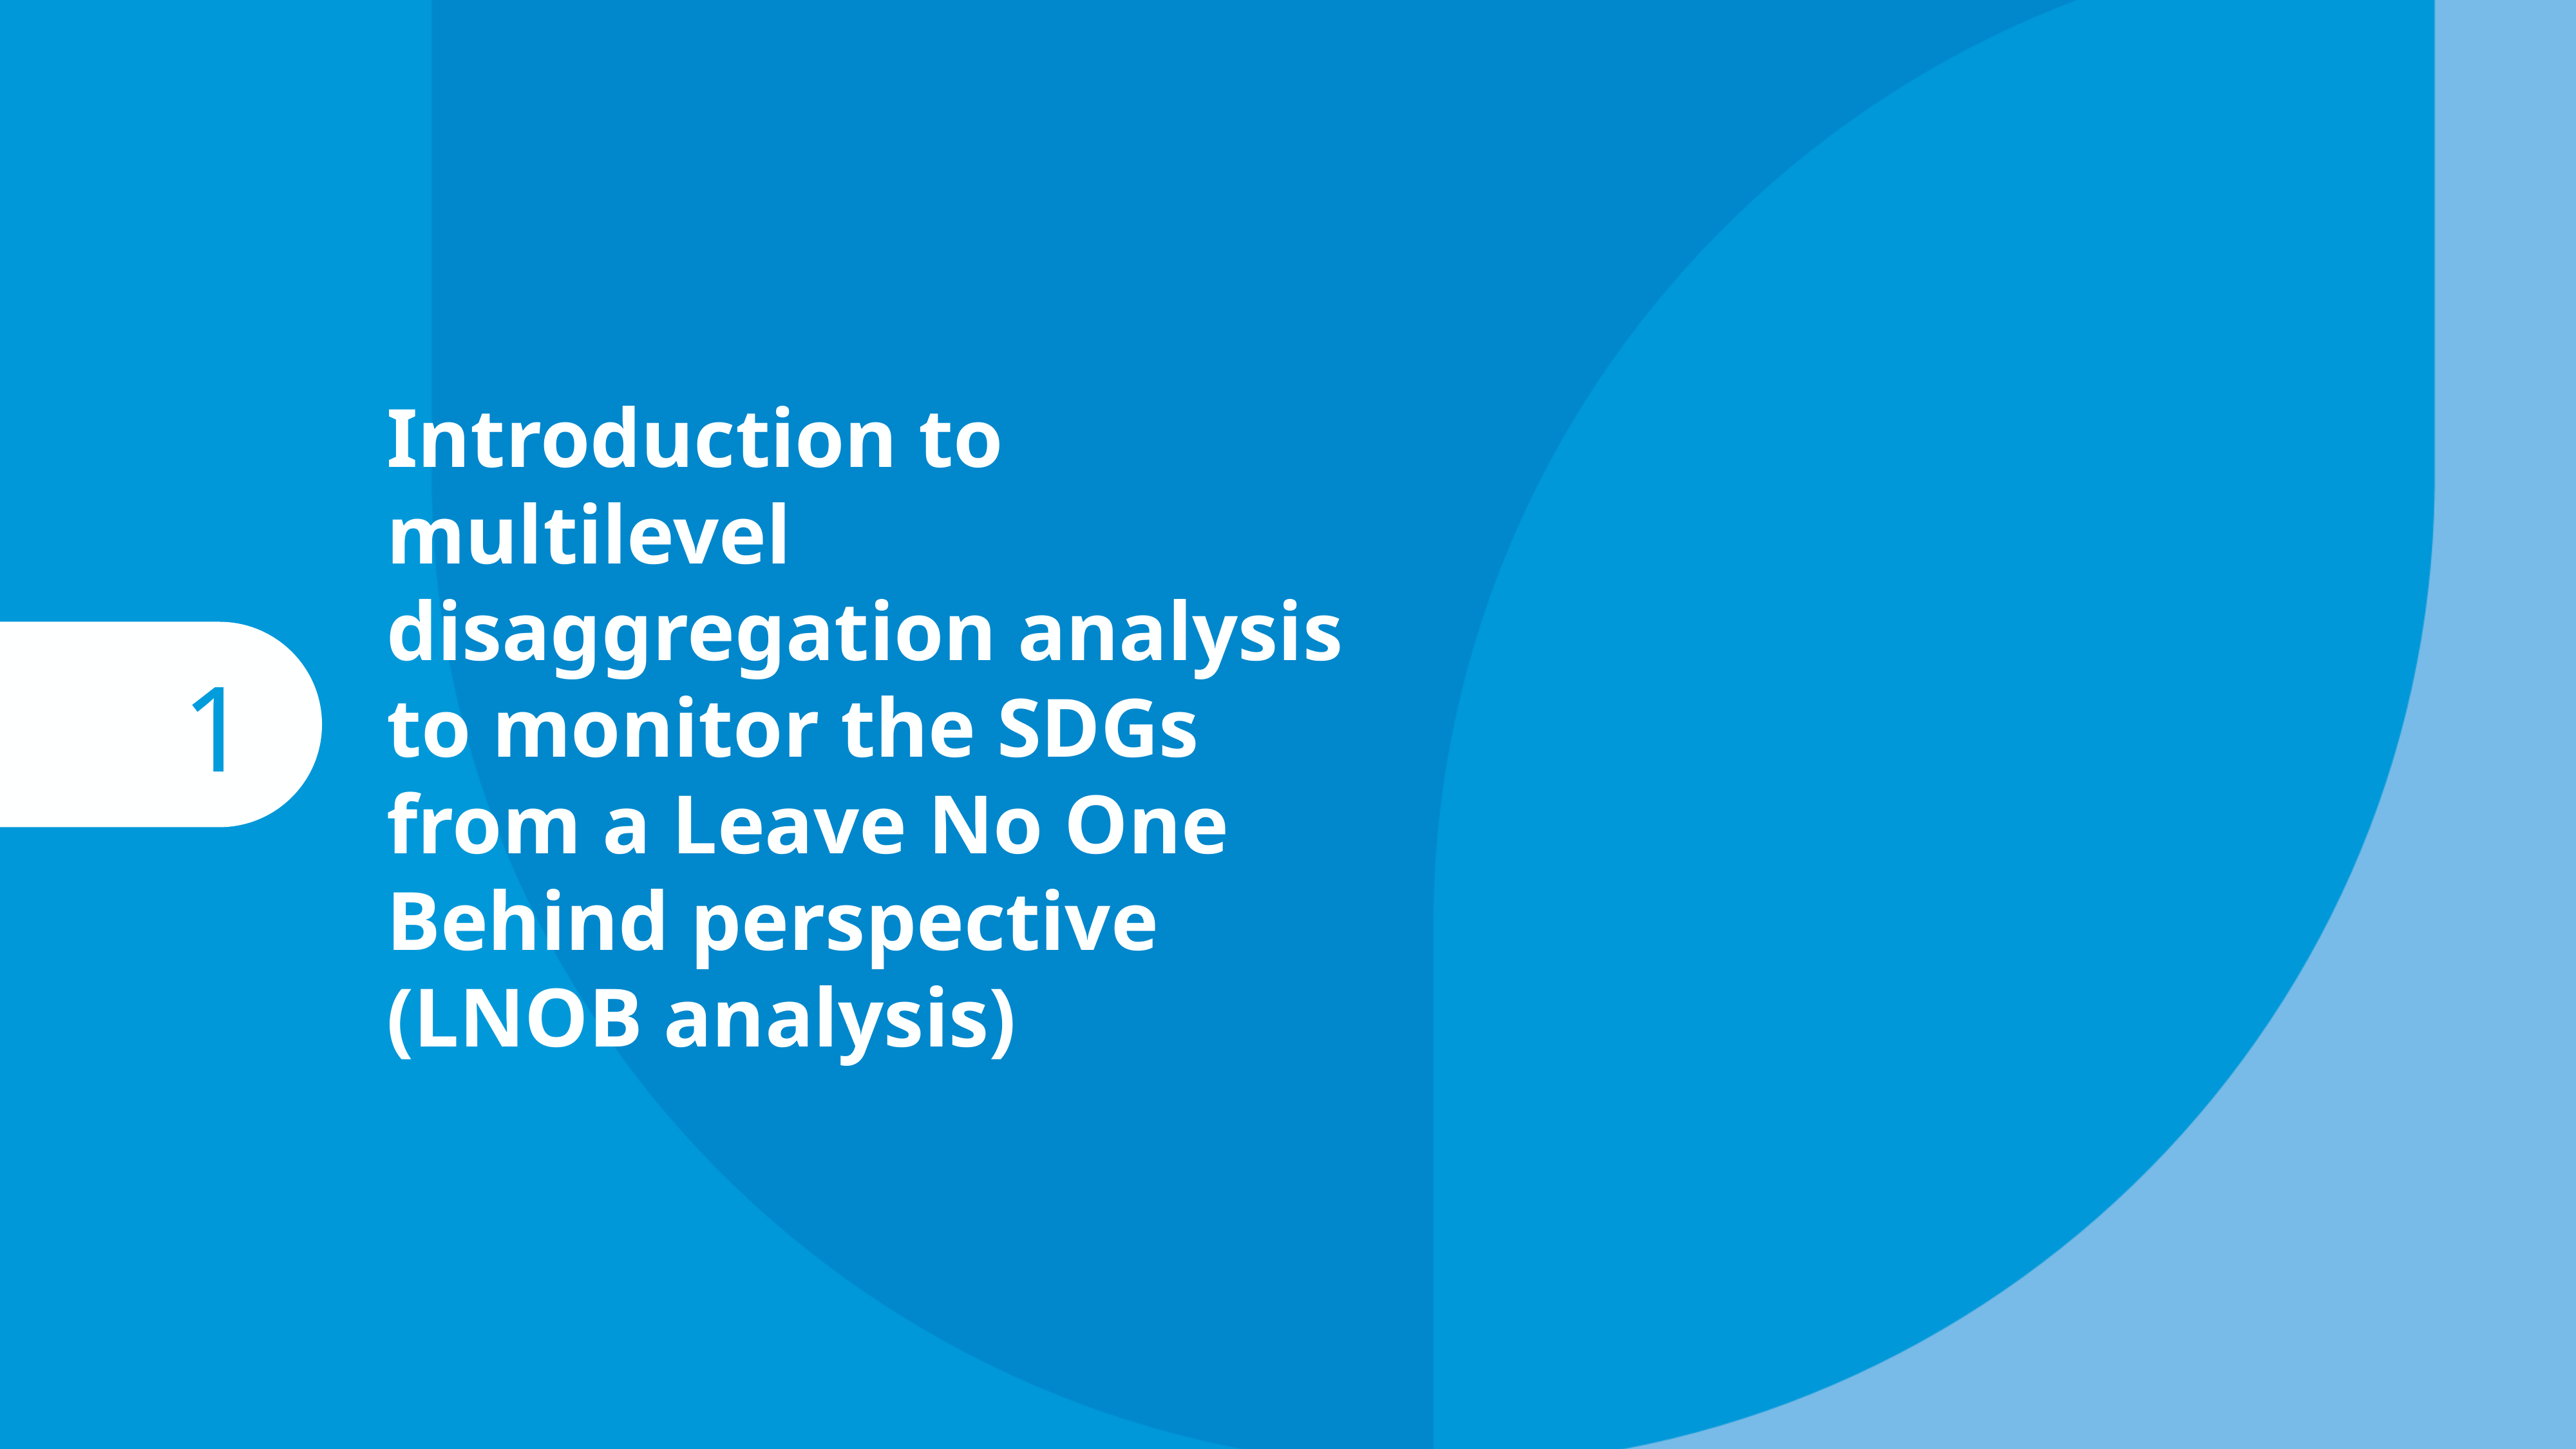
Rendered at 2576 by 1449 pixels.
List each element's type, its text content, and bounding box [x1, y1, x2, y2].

picture [667, 1002, 706, 1047]
picture [952, 1002, 985, 1047]
picture [529, 989, 583, 1047]
picture [718, 1002, 758, 1046]
picture [769, 1002, 808, 1047]
picture [421, 989, 456, 1046]
picture [647, 423, 687, 468]
picture [544, 422, 586, 468]
list 1 [3, 652, 250, 797]
picture [777, 423, 788, 466]
picture [920, 414, 951, 468]
picture [931, 986, 943, 997]
picture [992, 989, 1012, 1059]
picture [887, 1002, 920, 1047]
picture [931, 1003, 942, 1046]
picture [697, 422, 732, 468]
picture [838, 1003, 883, 1065]
picture [390, 410, 415, 466]
picture [851, 422, 891, 466]
picture [512, 422, 540, 466]
picture [472, 414, 502, 468]
picture [957, 422, 999, 468]
picture [737, 414, 768, 468]
picture [596, 989, 638, 1046]
picture [799, 422, 840, 468]
picture [390, 989, 410, 1059]
picture [467, 989, 517, 1046]
list Introduction to multilevel disaggregation analysis to monitor the SDGs from a Leave No One Behind perspective (LNOB analysis) [386, 480, 1363, 969]
picture [777, 406, 789, 417]
picture [820, 986, 831, 1046]
picture [424, 422, 464, 466]
picture [594, 406, 634, 468]
